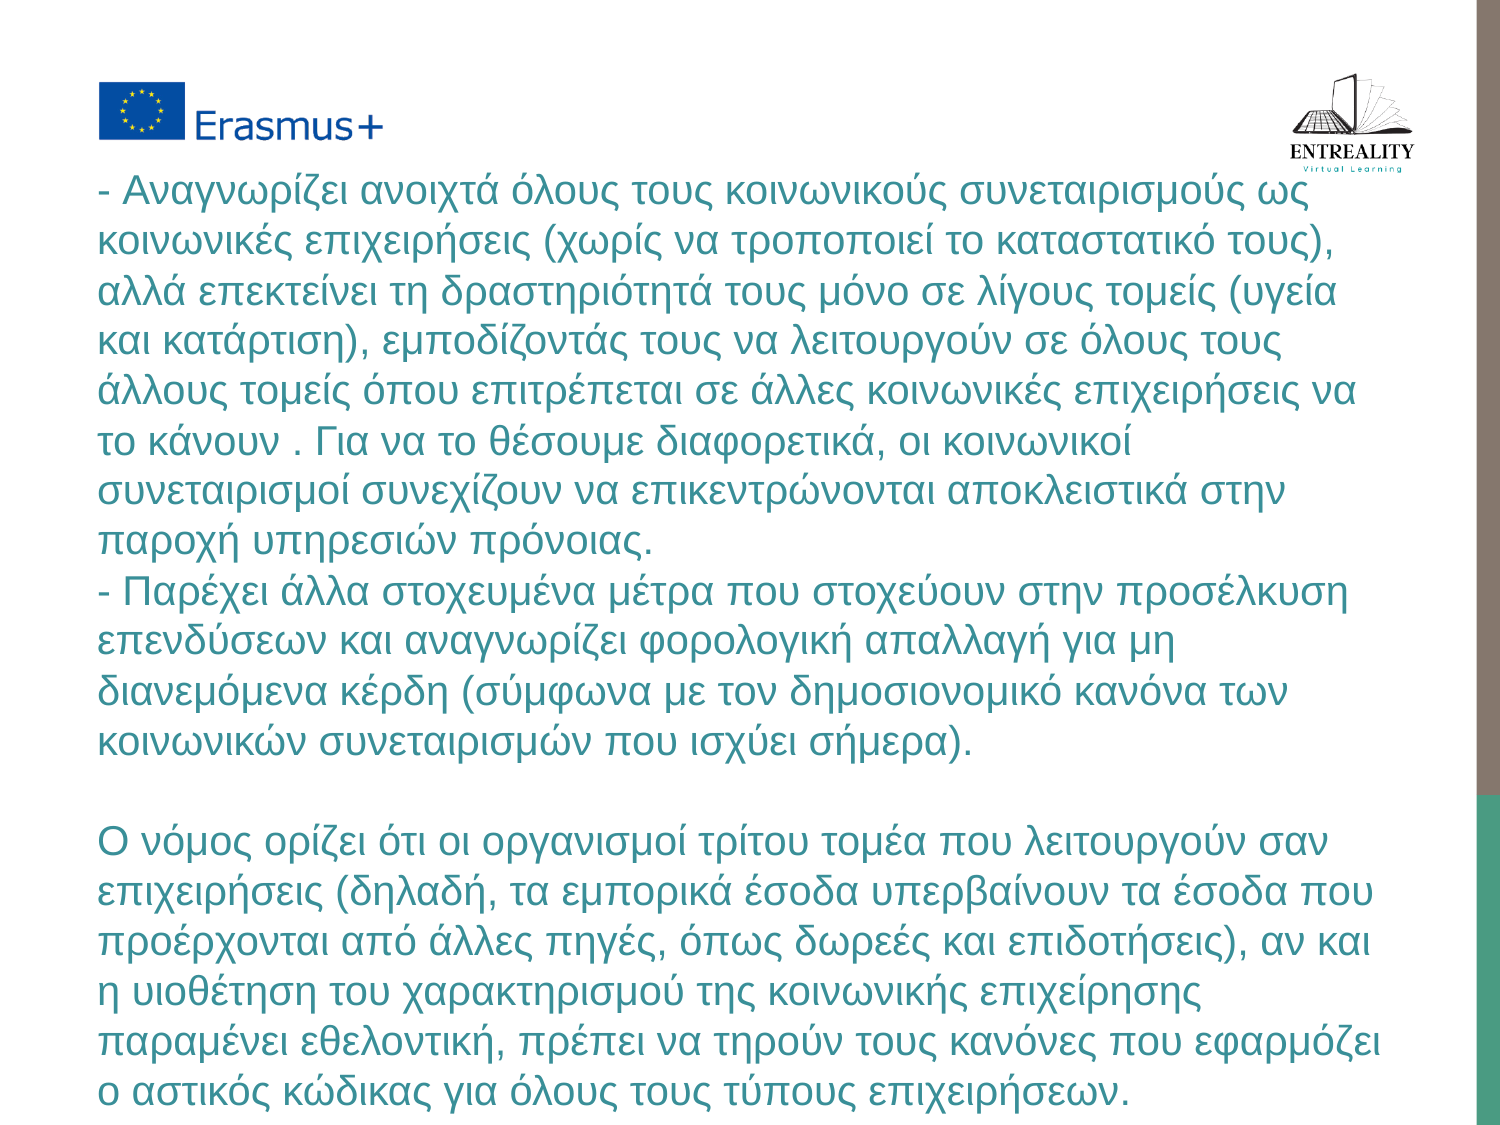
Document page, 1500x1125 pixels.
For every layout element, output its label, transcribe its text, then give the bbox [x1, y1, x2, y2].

picture [1246, 17, 1458, 229]
title - Αναγνωρίζει ανοιχτά όλους τους κοινωνικούς συνεταιρισμούς ως κοινωνικές επιχειρήσεις (χωρίς να τροποποιεί το καταστατικό τους), αλλά επεκτείνει τη δραστηριότητά τους μόνο σε λίγους τομείς (υγεία και κατάρτιση), εμποδίζοντάς τους να λειτουργούν σε όλους τους άλλους τομείς όπου επιτρέπεται σε άλλες κοινωνικές επιχειρήσεις να το κάνουν . Για να το θέσουμε διαφορετικά, οι κοινωνικοί συνεταιρισμοί συνεχίζουν να επικεντρώνονται αποκλειστικά στην παροχή υπηρεσιών πρόνοιας. - Παρέχει άλλα στοχευμένα μέτρα που στοχεύουν στην προσέλκυση επενδύσεων και αναγνωρίζει φορολογική απαλλαγή για μη διανεμόμενα κέρδη (σύμφωνα με τον δημοσιονομικό κανόνα των κοινωνικών συνεταιρισμών που ισχύει σήμερα). Ο νόμος ορίζει ότι οι οργανισμοί τρίτου τομέα που λειτουργούν σαν επιχειρήσεις (δηλαδή, τα εμπορικά έσοδα υπερβαίνουν τα έσοδα που προέρχονται από άλλες πηγές, όπως δωρεές και επιδοτήσεις), αν και η υιοθέτηση του χαρακτηρισμού της κοινωνικής επιχείρησης παραμένει εθελοντική, πρέπει να τηρούν τους κανόνες που εφαρμόζει o αστικός κώδικας για όλους τους τύπους επιχειρήσεων. [82, 399, 1407, 1027]
picture [81, 64, 399, 156]
